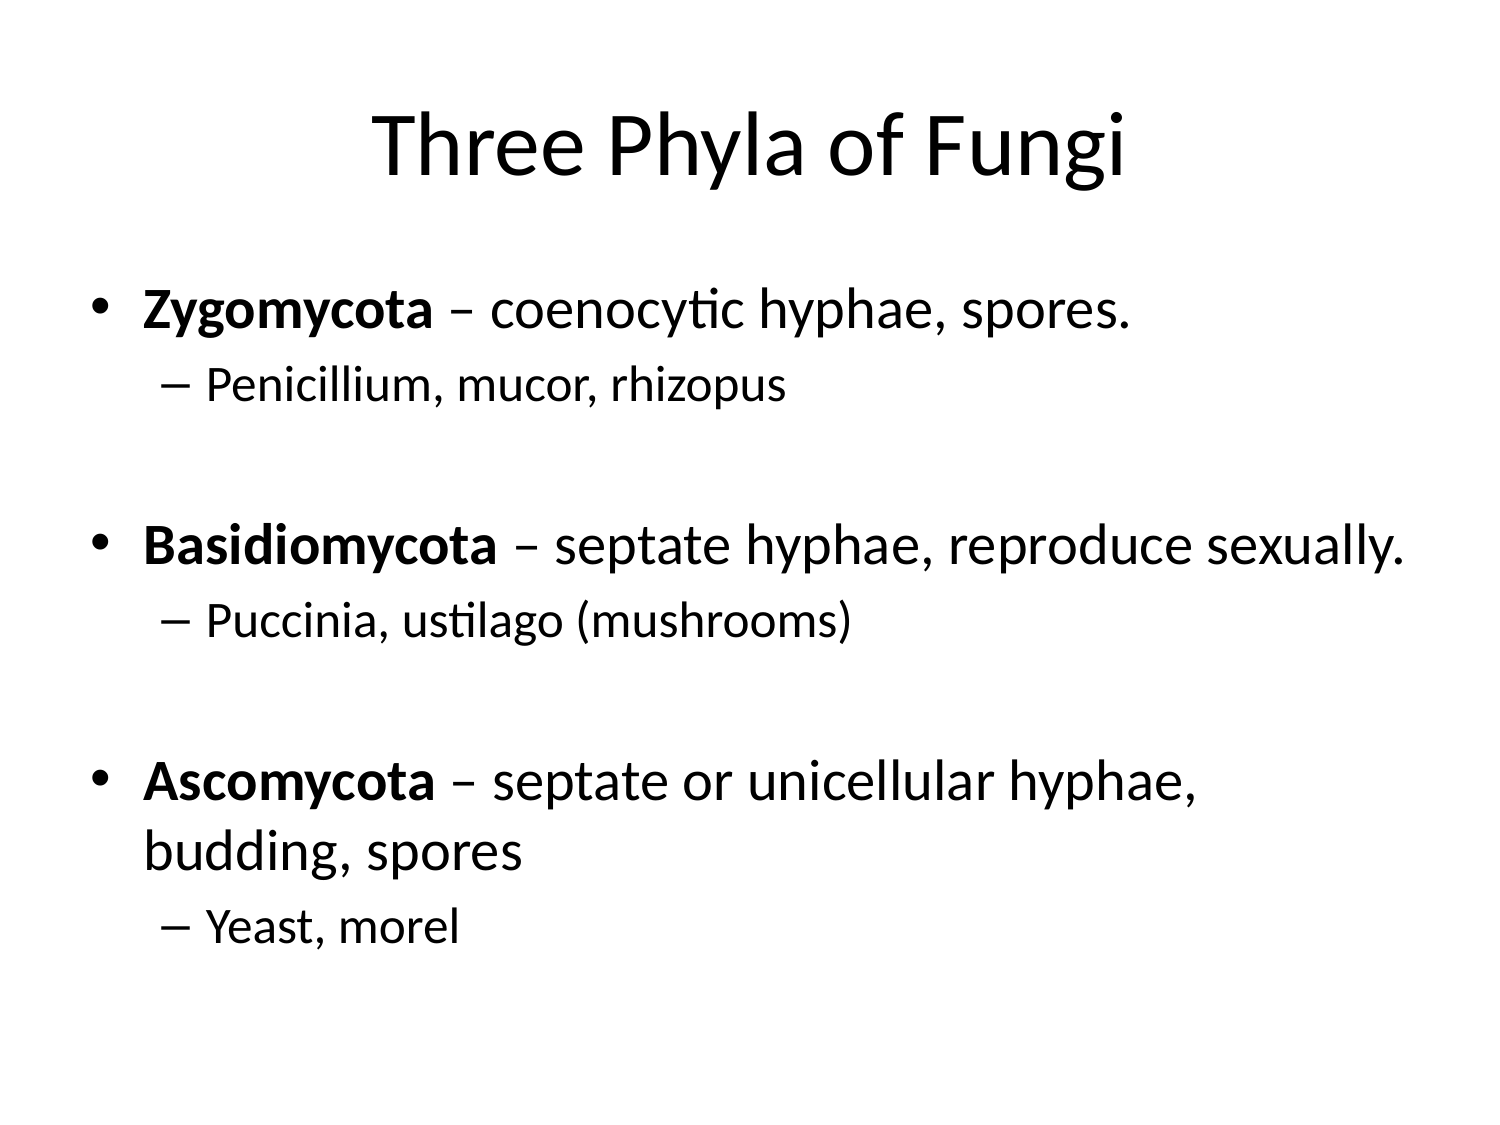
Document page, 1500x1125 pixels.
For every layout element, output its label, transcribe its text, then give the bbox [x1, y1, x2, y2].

list Zygomycota – coenocytic hyphae, spores. Penicillium, mucor, rhizopus Basidiomycota – septate hyphae, reproduce sexually. Puccinia, ustilago (mushrooms) Ascomycota – septate or unicellular hyphae, budding, spores Yeast, morel [75, 262, 1425, 1005]
title Three Phyla of Fungi [75, 45, 1425, 233]
